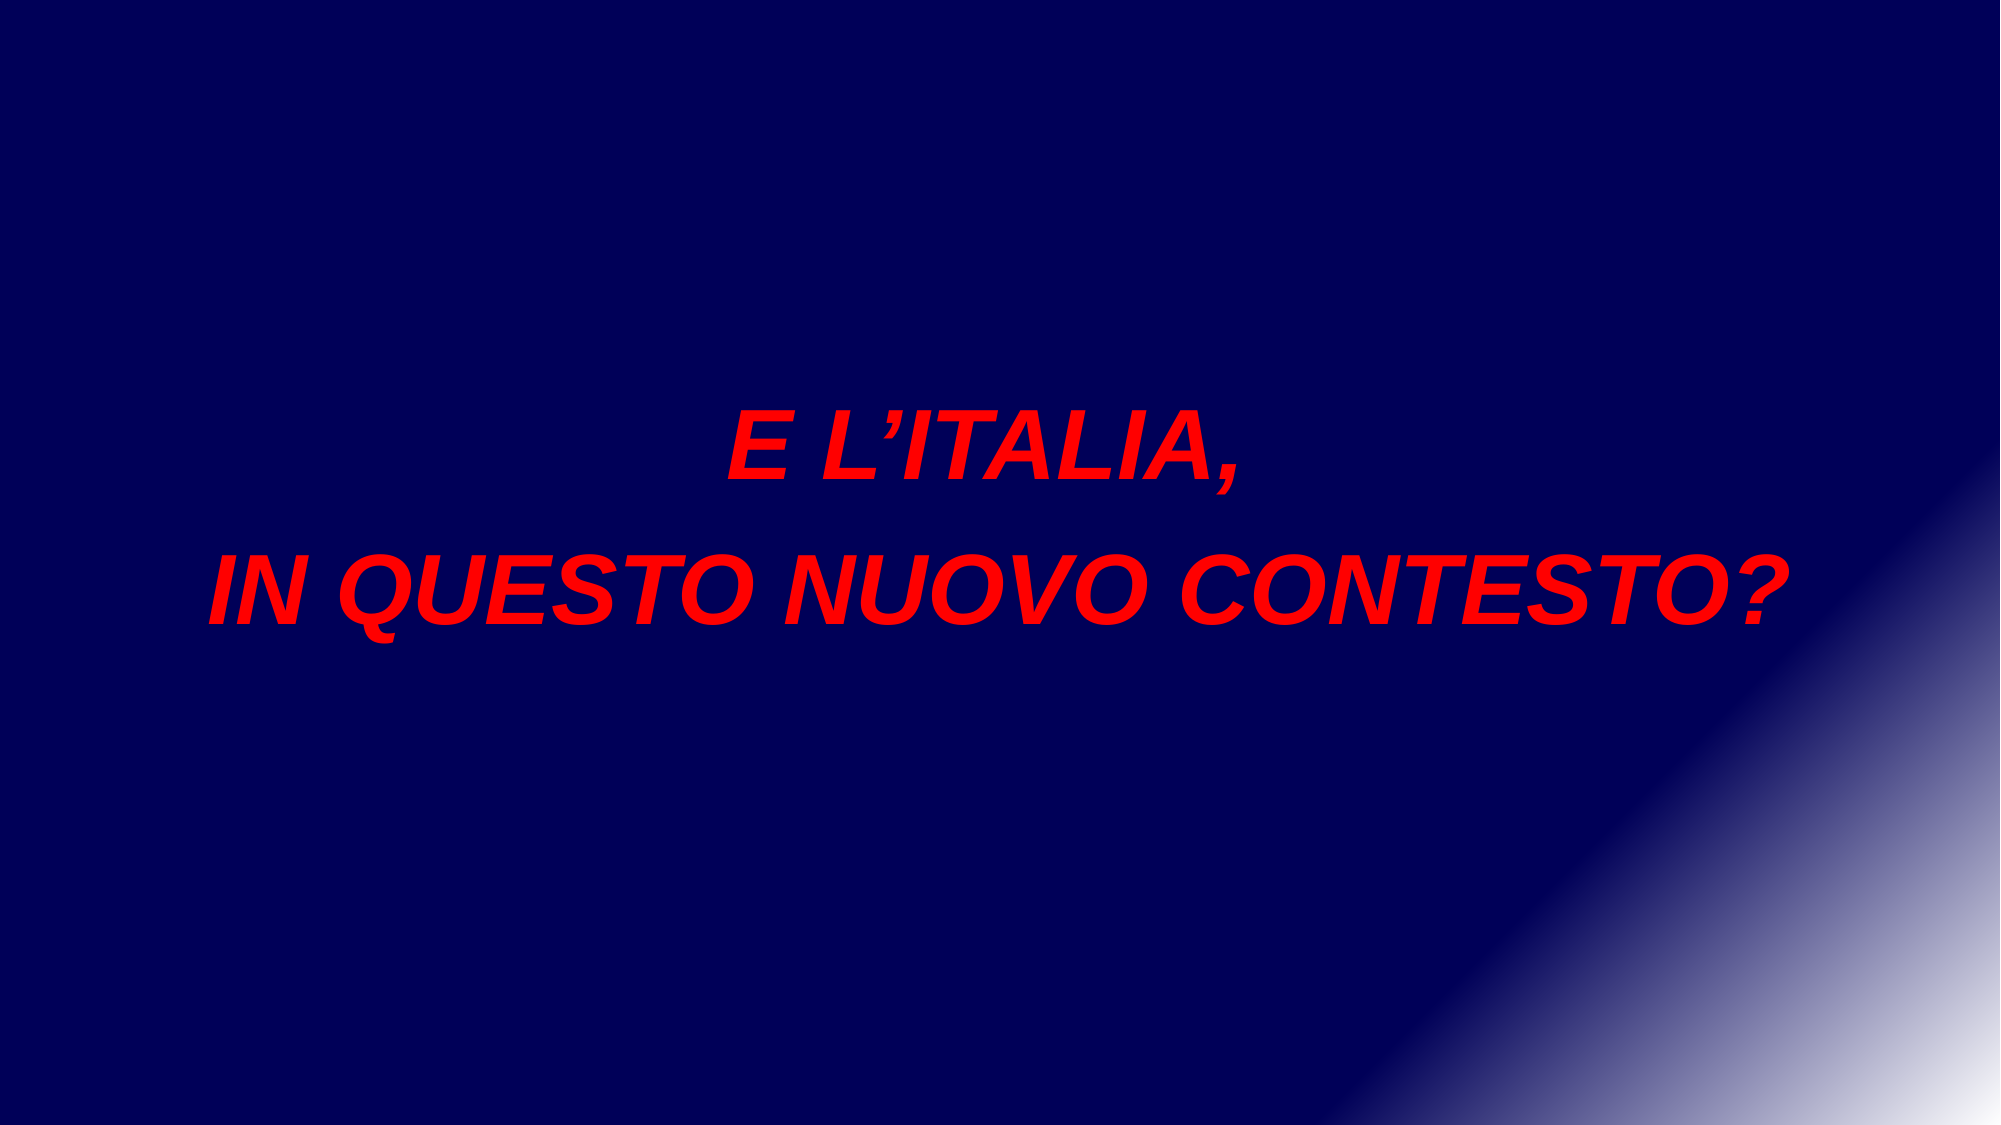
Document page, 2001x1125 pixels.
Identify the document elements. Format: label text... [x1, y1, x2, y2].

text_box E L’ITALIA, IN QUESTO NUOVO CONTESTO? [118, 372, 1882, 887]
